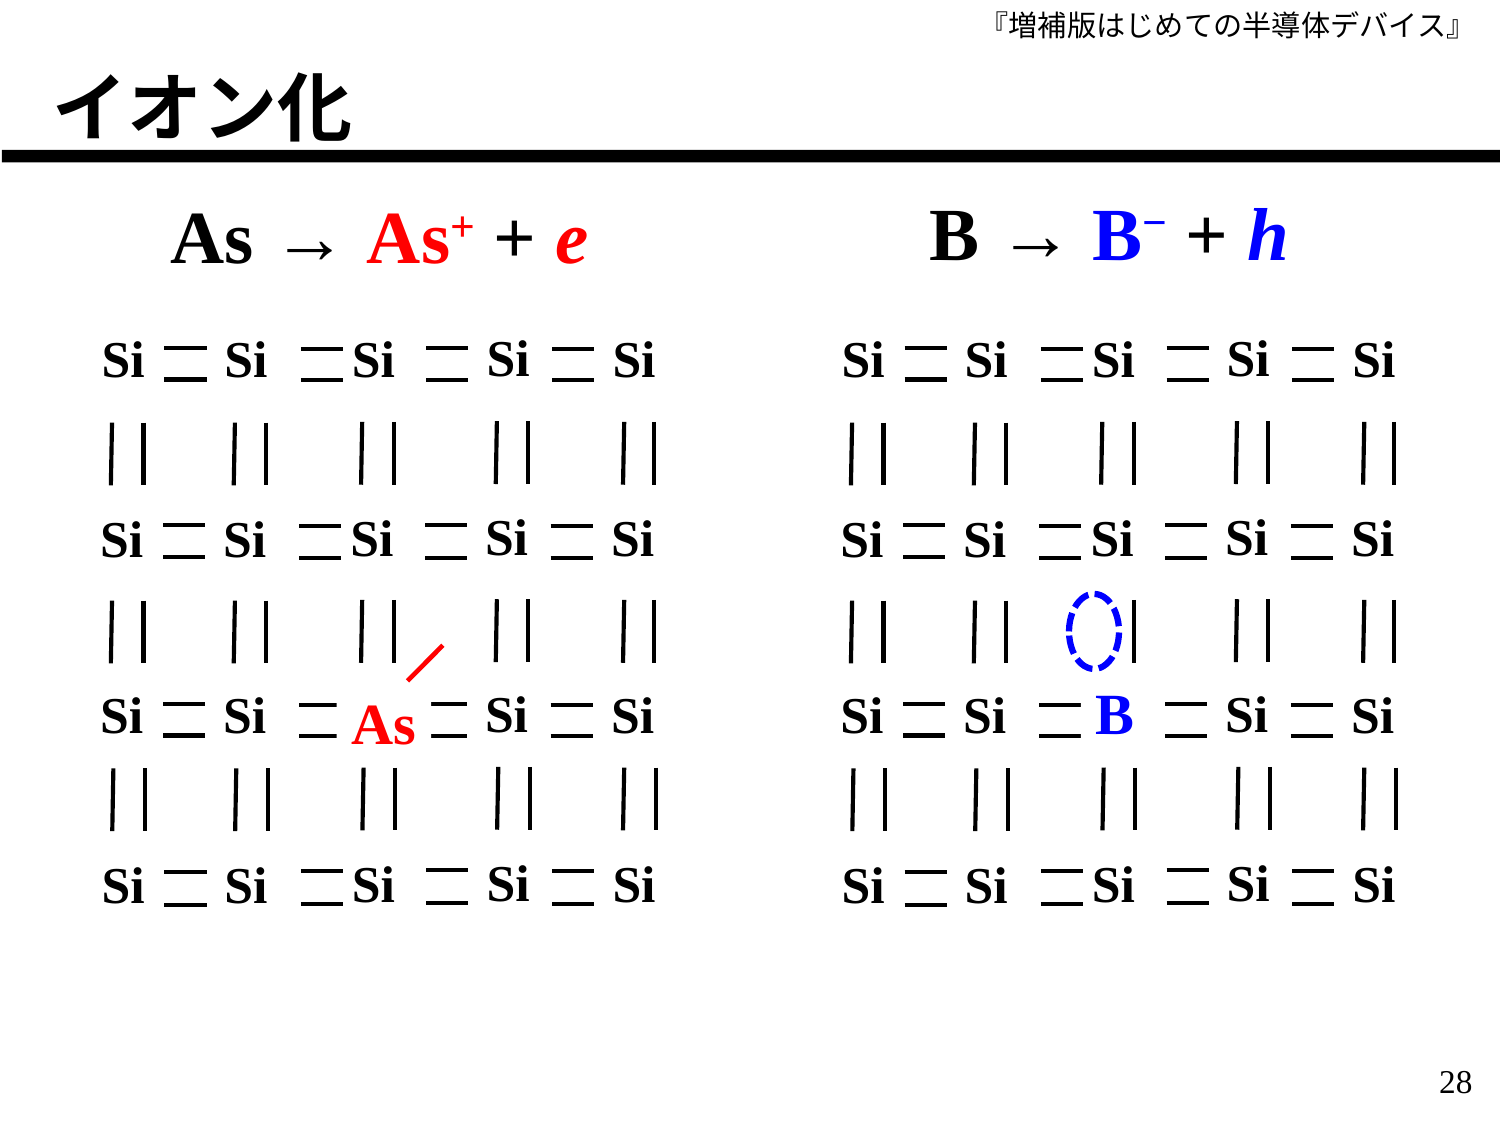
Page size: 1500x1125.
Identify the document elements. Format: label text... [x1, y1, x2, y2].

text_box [840, 325, 1400, 918]
slide_number 28 [1175, 1042, 1488, 1118]
title イオン化 [37, 48, 1500, 163]
picture [99, 325, 660, 918]
text_box B → B− + h [914, 177, 1304, 283]
text_box As → As+ + e [158, 181, 602, 287]
